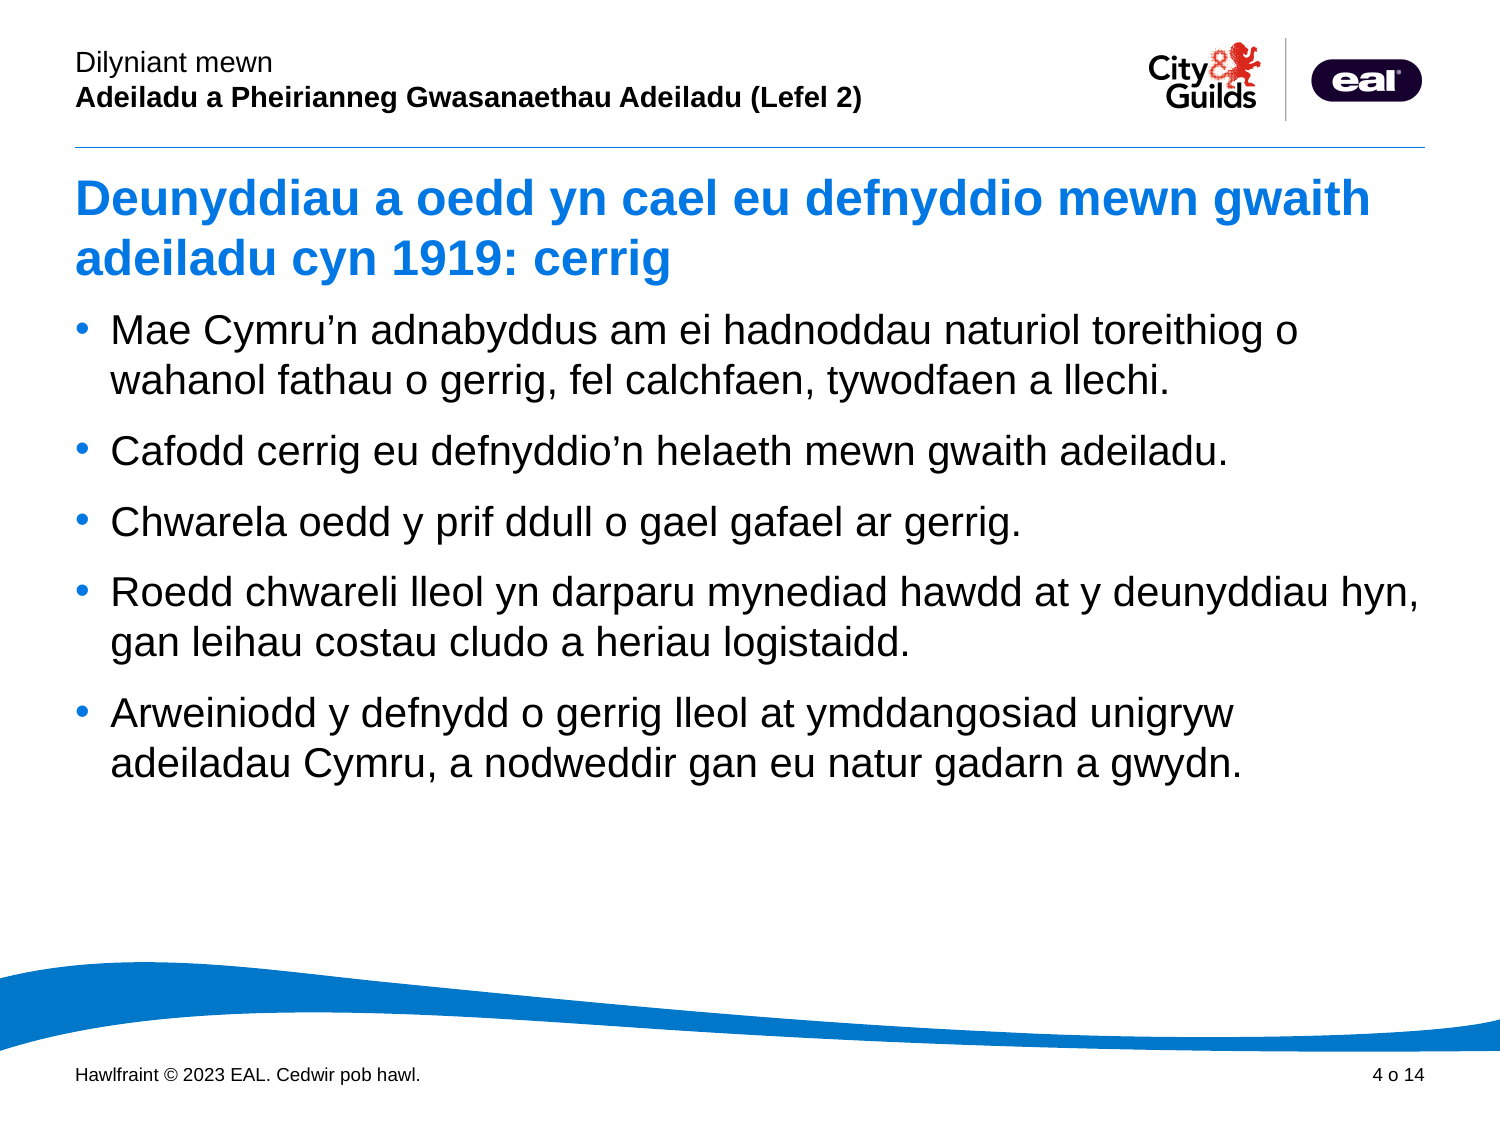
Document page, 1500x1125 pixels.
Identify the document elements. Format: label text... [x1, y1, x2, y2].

list Mae Cymru’n adnabyddus am ei hadnoddau naturiol toreithiog o wahanol fathau o gerrig, fel calchfaen, tywodfaen a llechi. Cafodd cerrig eu defnyddio’n helaeth mewn gwaith adeiladu. Chwarela oedd y prif ddull o gael gafael ar gerrig. Roedd chwareli lleol yn darparu mynediad hawdd at y deunyddiau hyn, gan leihau costau cludo a heriau logistaidd. Arweiniodd y defnydd o gerrig lleol at ymddangosiad unigryw adeiladau Cymru, a nodweddir gan eu natur gadarn a gwydn. [74, 302, 1426, 1000]
picture [1149, 38, 1422, 121]
title Deunyddiau a oedd yn cael eu defnyddio mewn gwaith adeiladu cyn 1919: cerrig [74, 165, 1426, 229]
